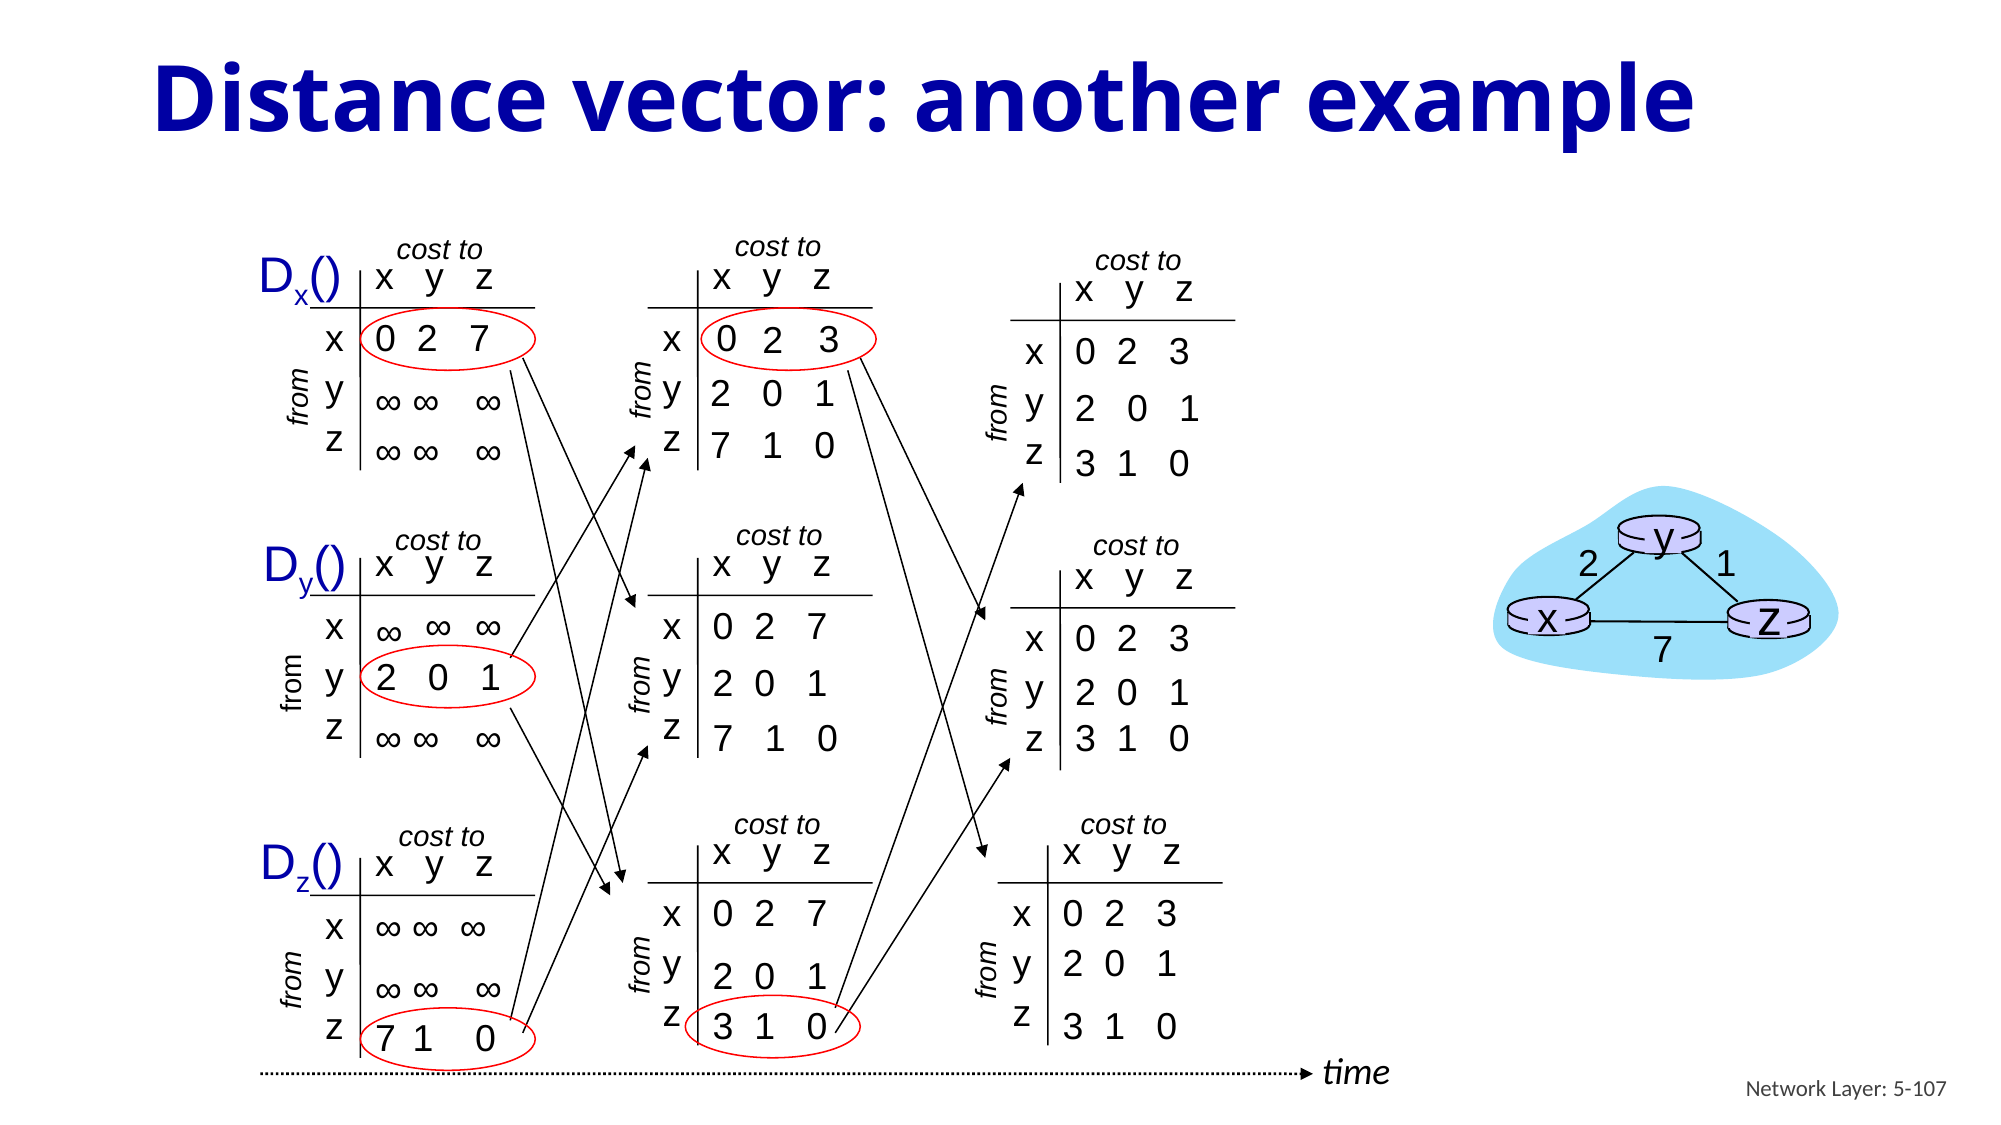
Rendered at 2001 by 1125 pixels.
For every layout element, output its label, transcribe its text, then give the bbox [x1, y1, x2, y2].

text_box [360, 645, 536, 708]
text_box z [310, 407, 359, 467]
text_box ∞ [398, 419, 455, 480]
text_box from [264, 935, 310, 1024]
text_box [360, 307, 536, 371]
text_box Dx() [243, 238, 357, 312]
text_box ∞ [360, 369, 398, 419]
text_box ∞ [410, 594, 460, 600]
text_box y [322, 357, 359, 407]
text_box from [264, 638, 310, 728]
text_box z [310, 994, 359, 1055]
text_box ∞ [460, 707, 517, 767]
title Distance vector: another example [135, 28, 1923, 176]
text_box time [1307, 1039, 1406, 1100]
text_box 7 [360, 1007, 398, 1035]
text_box ∞ [360, 957, 398, 1007]
text_box y [310, 644, 359, 694]
text_box from [271, 353, 322, 442]
slide_number Network Layer: 5-107 [1512, 1056, 1963, 1117]
text_box ∞ [398, 957, 455, 1007]
text_box ∞ [398, 707, 455, 767]
text_box ∞ [455, 957, 460, 1008]
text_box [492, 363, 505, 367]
text_box 0 [493, 1062, 511, 1067]
text_box z [310, 694, 359, 755]
text_box ∞ [360, 419, 398, 480]
text_box ∞ [513, 973, 523, 1018]
text_box ∞ [517, 957, 523, 988]
text_box Dz() [244, 826, 359, 899]
text_box Dy() [247, 527, 362, 600]
text_box ∞ [512, 998, 517, 1017]
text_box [1482, 483, 1841, 683]
text_box 7 [360, 1043, 398, 1067]
text_box [1297, 1067, 1307, 1081]
text_box ∞ [460, 369, 517, 419]
text_box x y z [360, 832, 510, 892]
text_box 0 2 7 [360, 307, 438, 335]
text_box ∞ [398, 369, 455, 419]
text_box x [310, 307, 359, 357]
text_box [595, 867, 611, 896]
text_box y [310, 944, 359, 994]
text_box ∞ [460, 419, 517, 480]
text_box 0 [460, 1007, 511, 1016]
text_box ∞ [460, 957, 517, 1012]
text_box x [310, 899, 359, 944]
text_box cost to [380, 514, 497, 564]
text_box ∞ 2 0 1 [361, 683, 406, 705]
text_box cost to [383, 810, 501, 861]
text_box ∞ 2 0 1 [361, 600, 516, 670]
text_box ∞ ∞ ∞ [360, 895, 523, 956]
text_box x y z [362, 532, 510, 592]
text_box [613, 220, 1236, 1058]
text_box ∞ 2 0 1 [490, 697, 516, 705]
text_box 0 2 7 [458, 307, 505, 315]
text_box ∞ [360, 707, 398, 767]
text_box x [310, 600, 359, 644]
text_box cost to [381, 222, 499, 273]
text_box [360, 1007, 536, 1071]
text_box 0 2 7 [360, 343, 403, 367]
text_box x y z [360, 244, 510, 305]
text_box ∞ [460, 594, 517, 646]
text_box 1 [398, 1007, 439, 1013]
